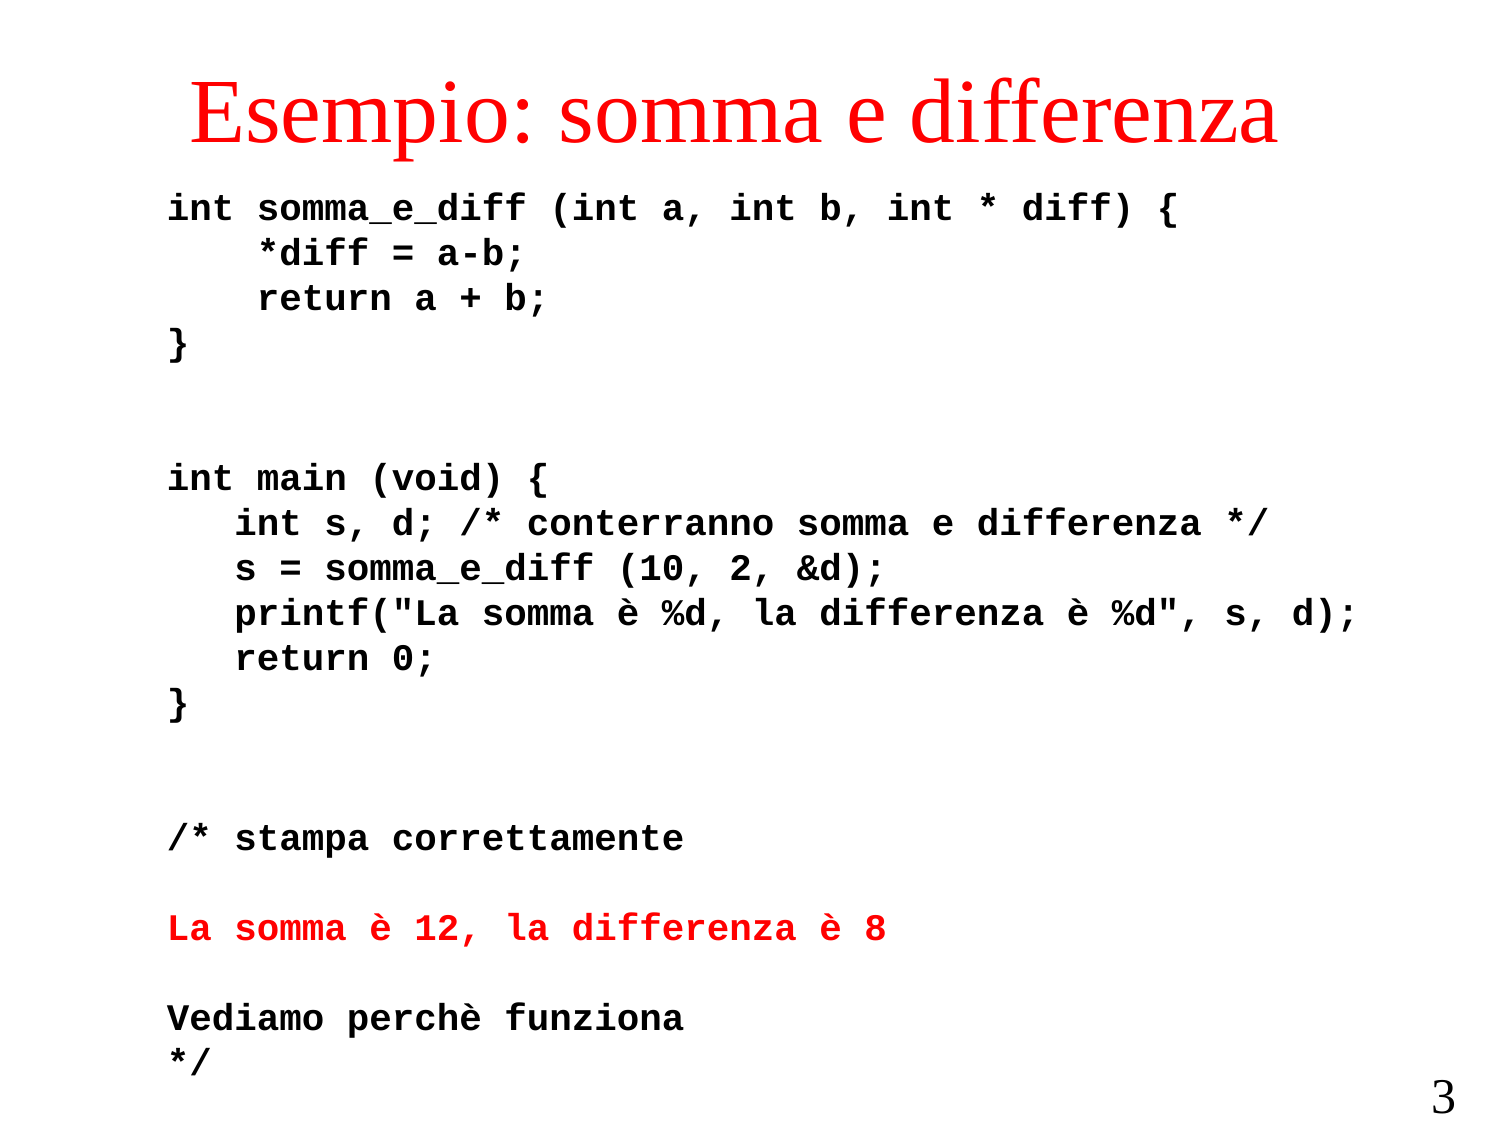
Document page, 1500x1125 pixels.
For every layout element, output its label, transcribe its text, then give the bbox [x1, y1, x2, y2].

text_box int somma_e_diff (int a, int b, int * diff) { *diff = a-b; return a + b; } int main (void) { int s, d; /* conterranno somma e differenza */ s = somma_e_diff (10, 2, &d); printf("La somma è %d, la differenza è %d", s, d); return 0; } /* stampa correttamente La somma è 12, la differenza è 8 Vediamo perchè funziona */ [2, 125, 1472, 1091]
title Esempio: somma e differenza [0, 0, 1471, 213]
slide_number 34 [1416, 1056, 1486, 1123]
